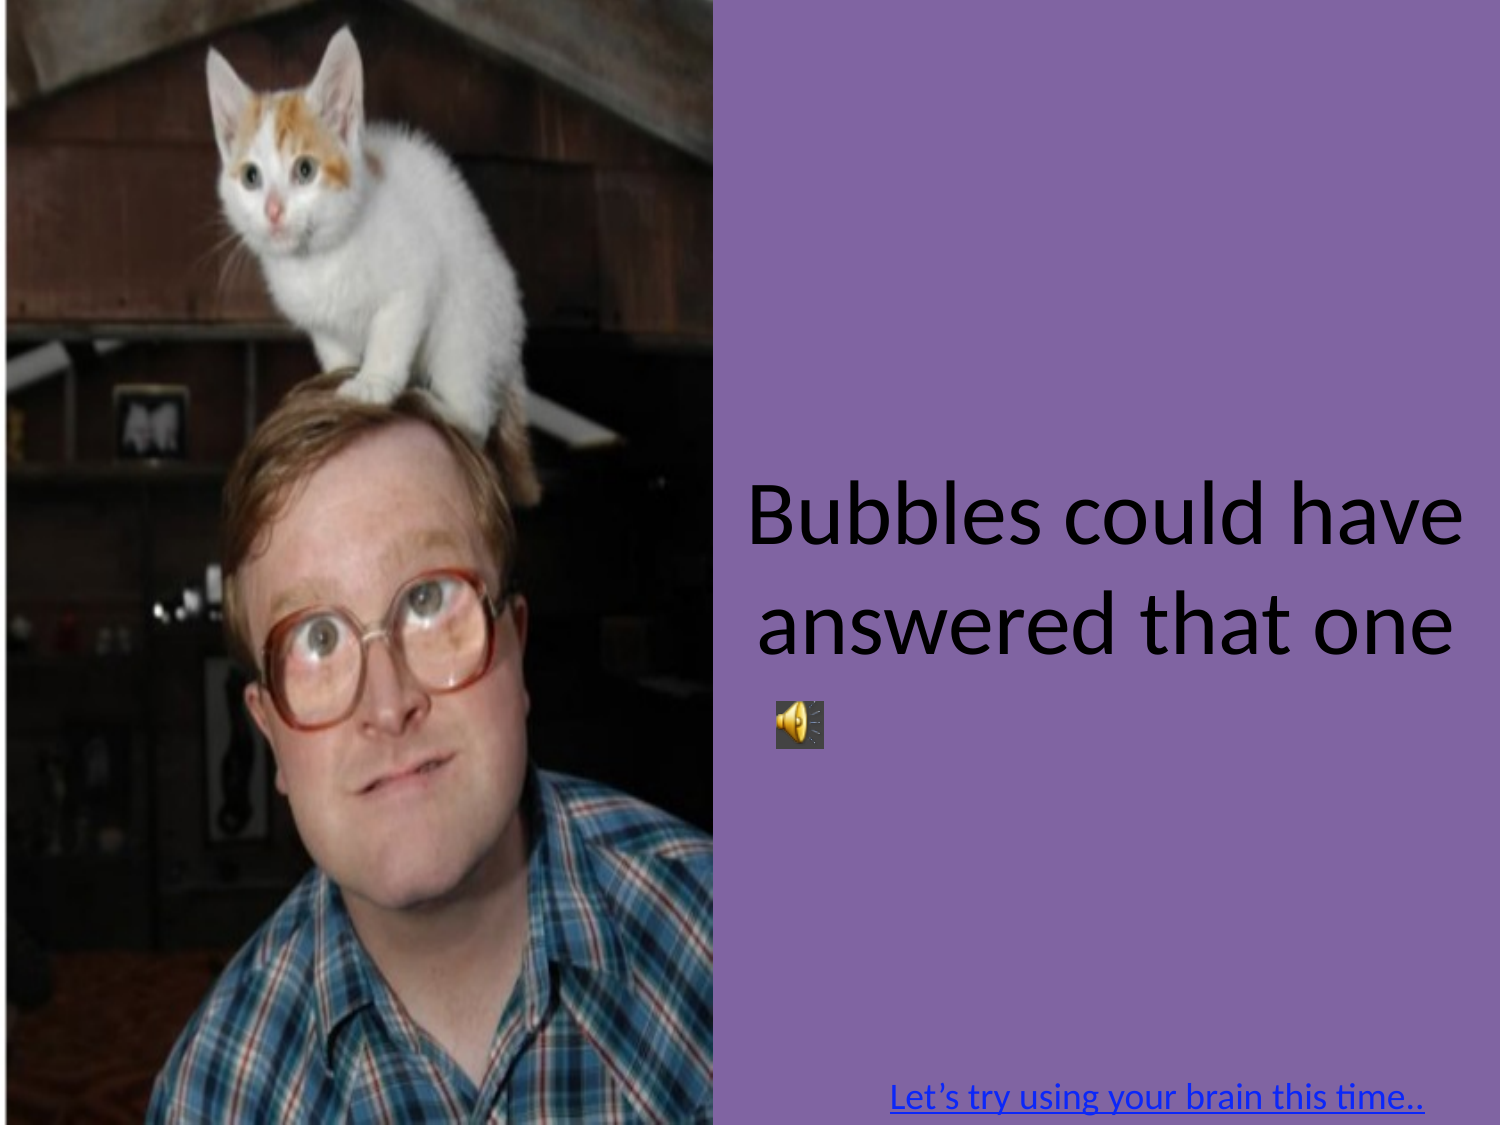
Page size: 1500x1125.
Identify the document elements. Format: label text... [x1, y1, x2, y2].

title Bubbles could have answered that one [713, 0, 1500, 1125]
picture [774, 699, 826, 751]
text_box Let’s try using your brain this time.. [875, 1064, 1500, 1125]
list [0, 0, 713, 1125]
